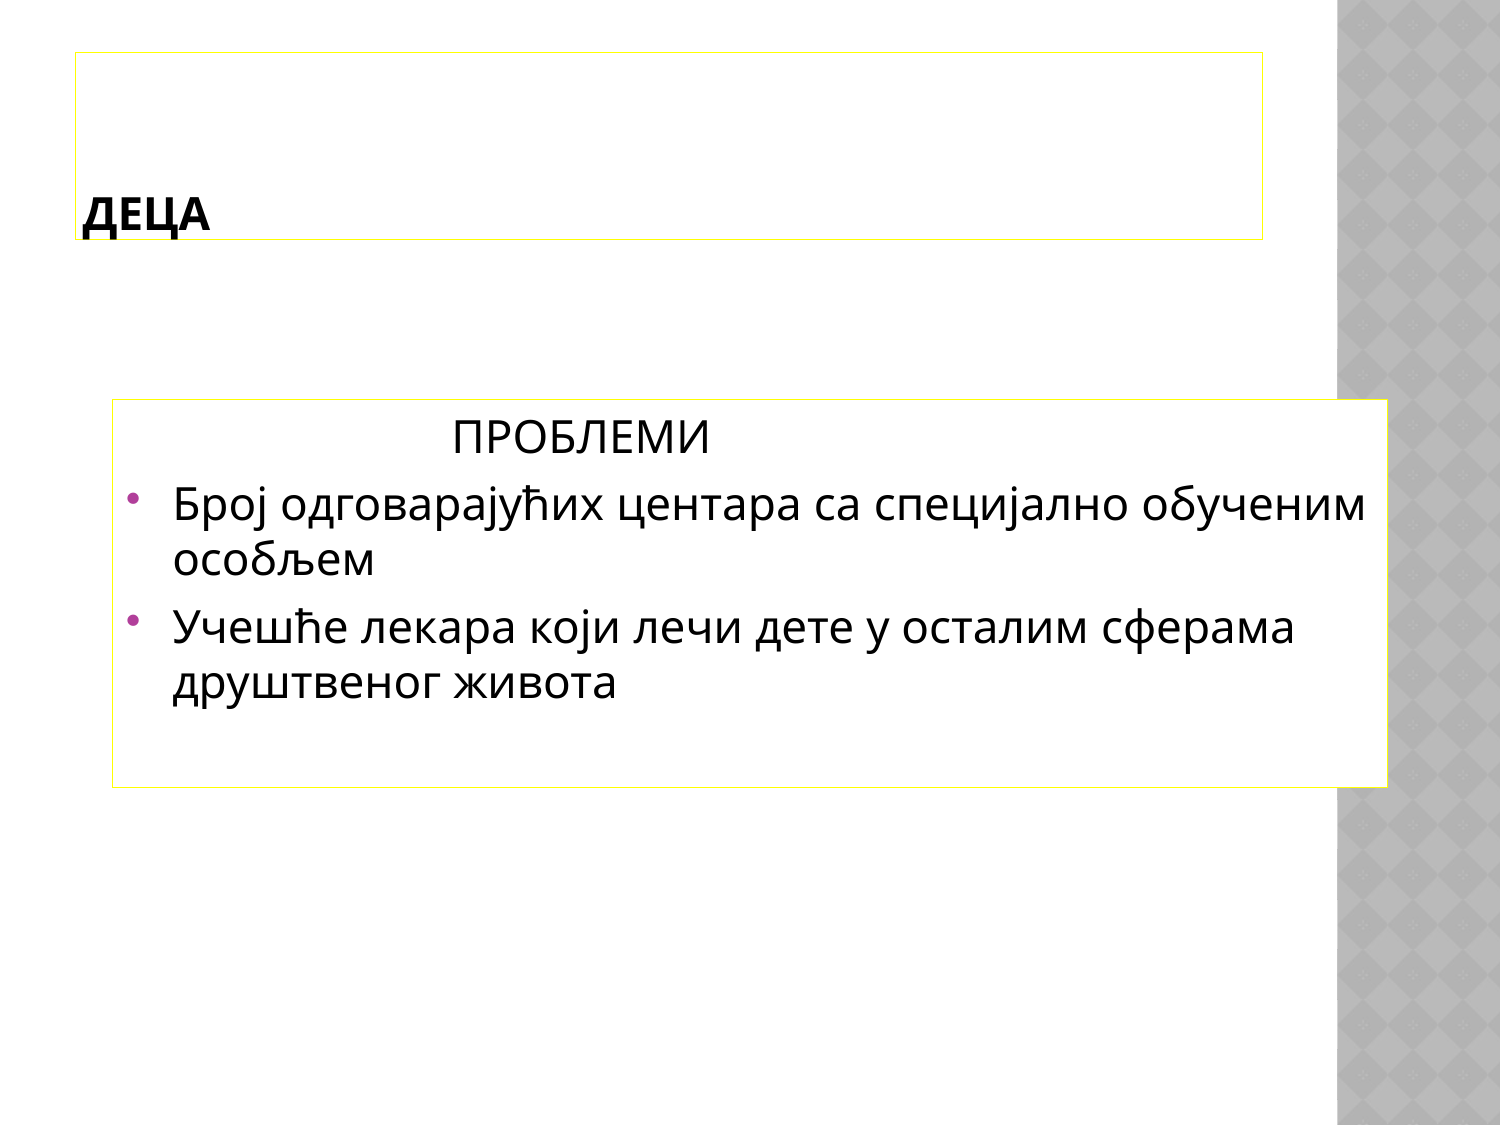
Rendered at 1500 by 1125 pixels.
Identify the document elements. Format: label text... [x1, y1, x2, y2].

title ДЕЦА [75, 52, 1263, 240]
list ПРОБЛЕМИ Број одговарајућих центара са специјално обученим особљем Учешће лекара који лечи дете у осталим сферама друштвеног живота [112, 399, 1388, 788]
